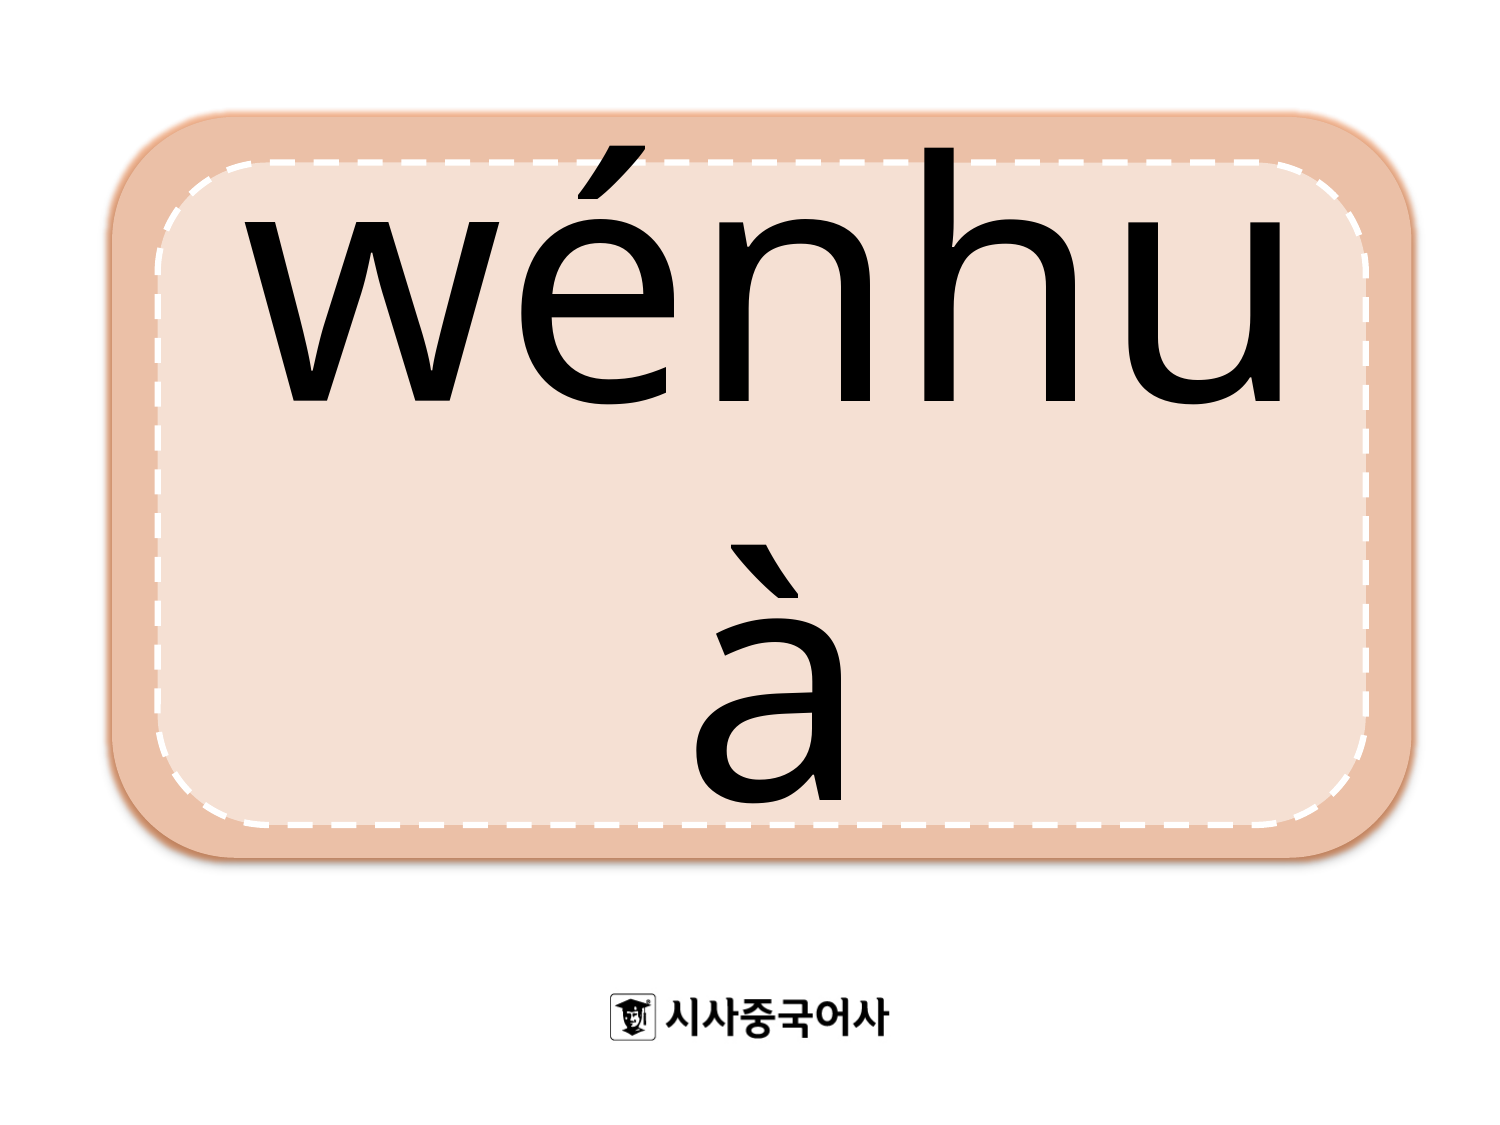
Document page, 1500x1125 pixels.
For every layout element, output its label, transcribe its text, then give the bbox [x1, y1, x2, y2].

picture [602, 987, 898, 1047]
text_box wénhuà [171, 136, 1380, 799]
